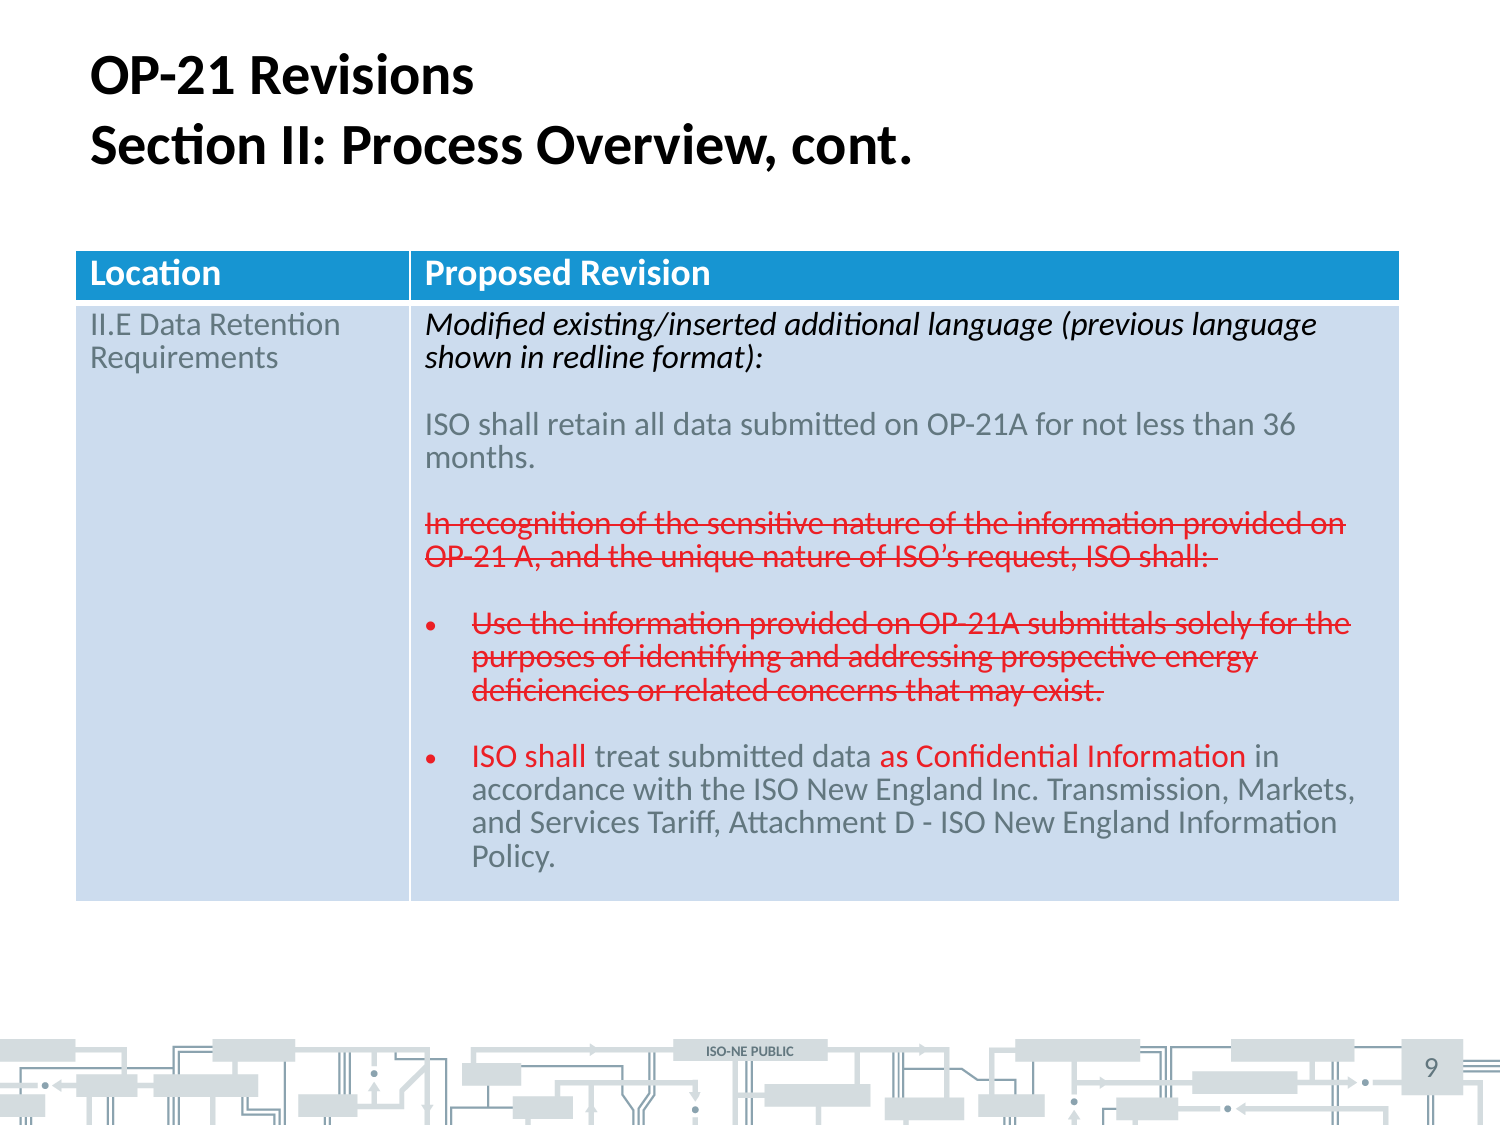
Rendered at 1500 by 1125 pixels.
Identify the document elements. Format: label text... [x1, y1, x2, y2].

title OP-21 Revisions Section II: Process Overview, cont. [75, 12, 1425, 200]
table_header Proposed Revision [411, 251, 1399, 300]
table_header Location [76, 251, 409, 300]
table_cell II.E Data Retention Requirements [76, 306, 409, 901]
table_cell Modified existing/inserted additional language (previous language shown in redline format): ISO shall retain all data submitted on OP-21A for not less than 36 months. In recognition of the sensitive nature of the information provided on OP-21 A, and the unique nature of ISO’s request, ISO shall: Use the information provided on OP-21A submittals solely for the purposes of identifying and addressing prospective energy deficiencies or related concerns that may exist. ISO shall treat submitted data as Confidential Information in accordance with the ISO New England Inc. Transmission, Markets, and Services Tariff, Attachment D - ISO New England Information Policy. [411, 306, 1399, 901]
slide_number 9 [1400, 1044, 1463, 1088]
picture [0, 1031, 1500, 1125]
